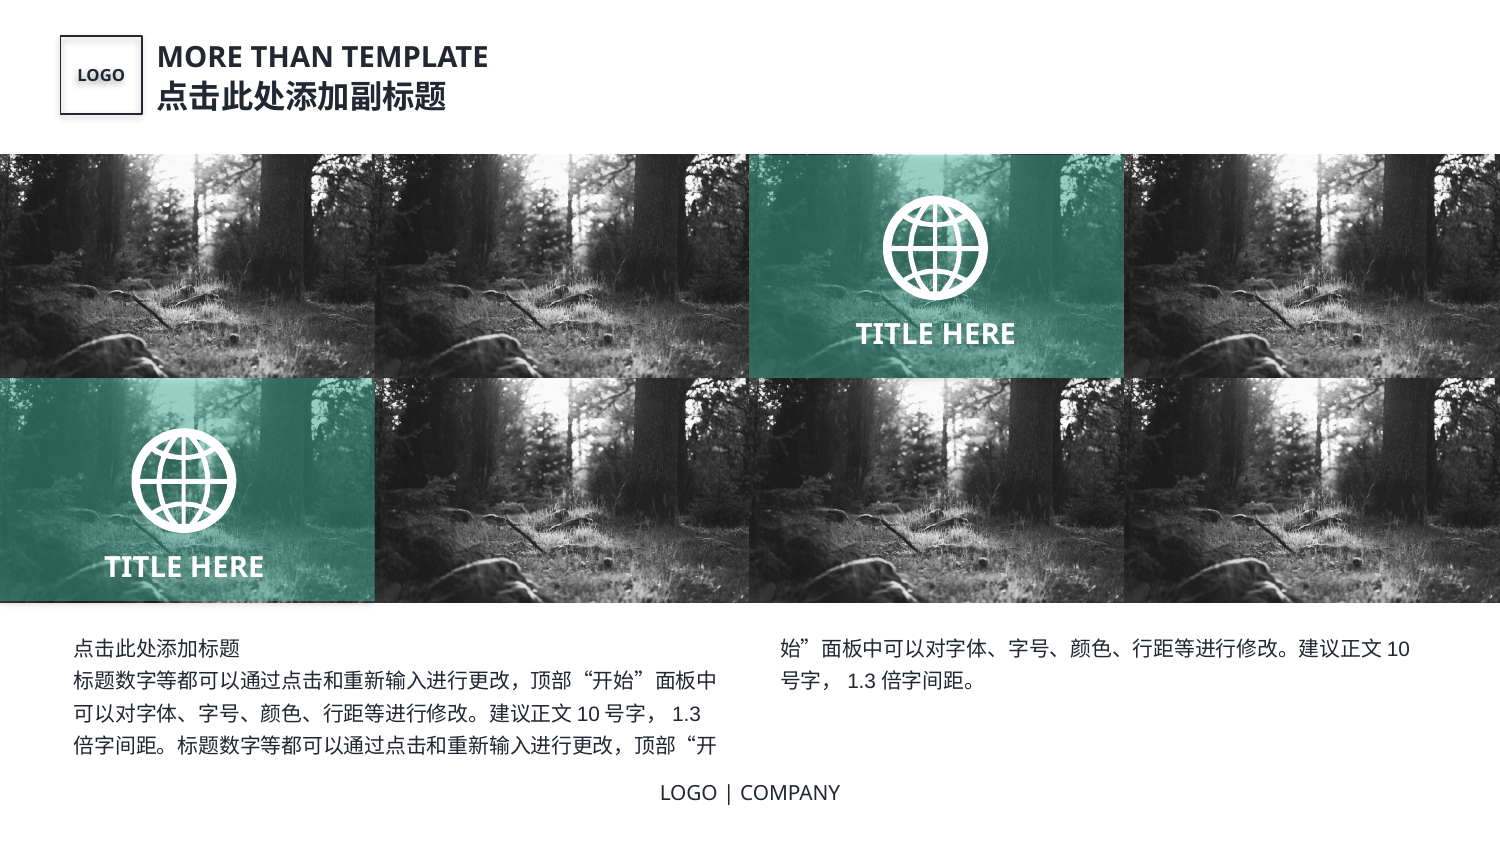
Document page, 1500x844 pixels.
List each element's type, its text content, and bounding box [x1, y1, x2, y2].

text_box LOGO | COMPANY [588, 779, 912, 812]
text_box 点击此处添加标题 标题数字等都可以通过点击和重新输入进行更改，顶部“开始”面板中可以对字体、字号、颜色、行距等进行修改。建议正文10号字，1.3倍字间距。标题数字等都可以通过点击和重新输入进行更改，顶部“开始”面板中可以对字体、字号、颜色、行距等进行修改。建议正文10号字，1.3倍字间距。 [59, 620, 1441, 779]
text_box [100, 427, 269, 592]
text_box LOGO [60, 35, 143, 115]
picture [0, 154, 1500, 604]
text_box MORE THAN TEMPLATE 点击此处添加副标题 [141, 27, 514, 123]
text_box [852, 195, 1021, 359]
